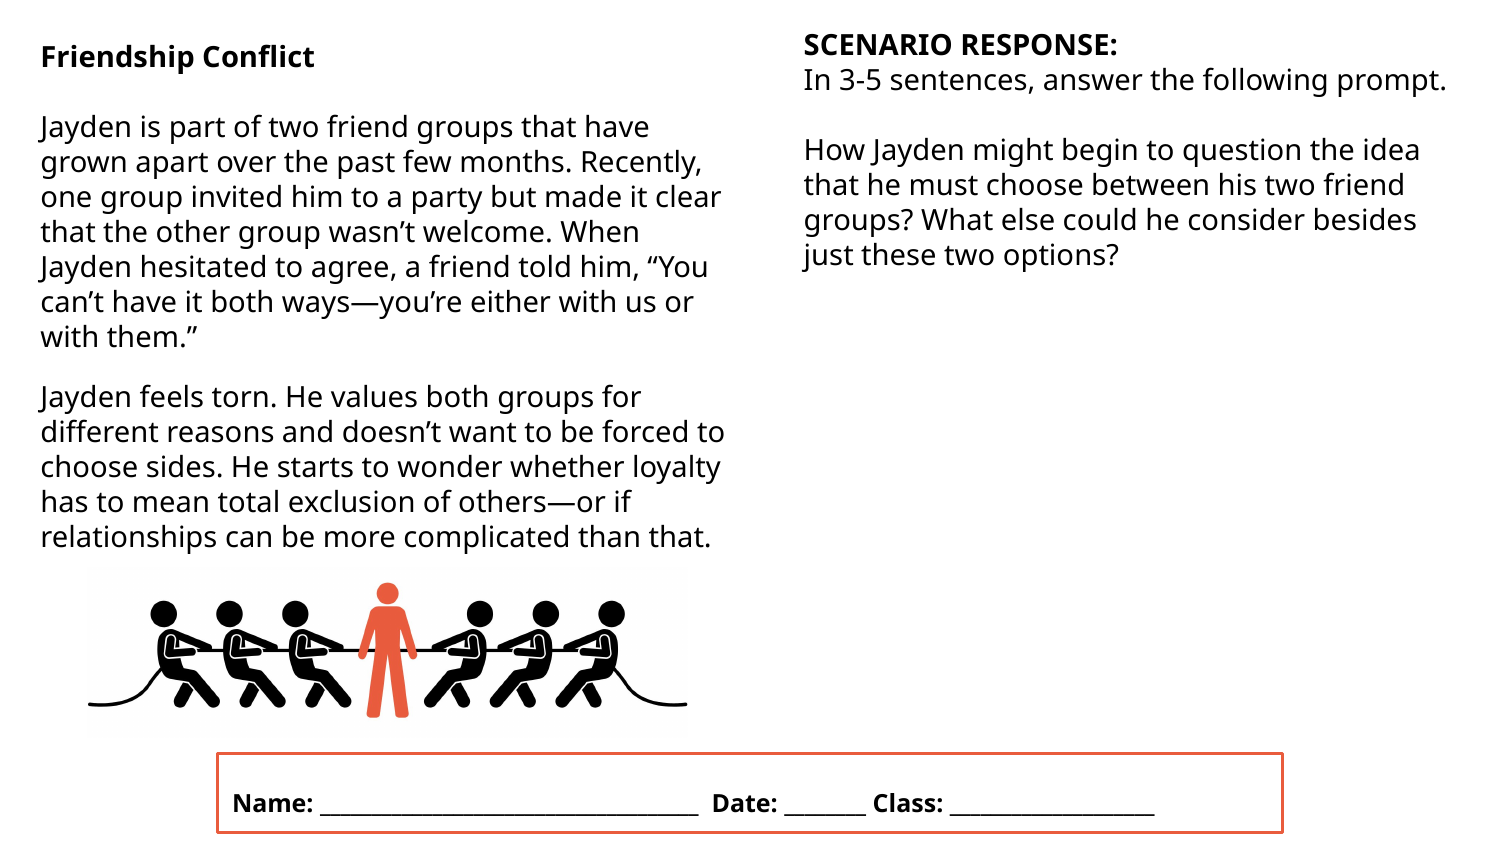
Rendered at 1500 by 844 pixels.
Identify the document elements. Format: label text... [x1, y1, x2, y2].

text_box Name: _____________________________________ Date: ________ Class: ____________________ [217, 753, 1283, 833]
picture [87, 566, 689, 738]
text_box SCENARIO RESPONSE: In 3-5 sentences, answer the following prompt. How Jayden might begin to question the idea that he must choose between his two friend groups? What else could he consider besides just these two options? [792, 21, 1480, 584]
text_box Friendship Conflict Jayden is part of two friend groups that have grown apart over the past few months. Recently, one group invited him to a party but made it clear that the other group wasn’t welcome. When Jayden hesitated to agree, a friend told him, “You can’t have it both ways—you’re either with us or with them.” Jayden feels torn. He values both groups for different reasons and doesn’t want to be forced to choose sides. He starts to wonder whether loyalty has to mean total exclusion of others—or if relationships can be more complicated than that. [25, 23, 750, 479]
